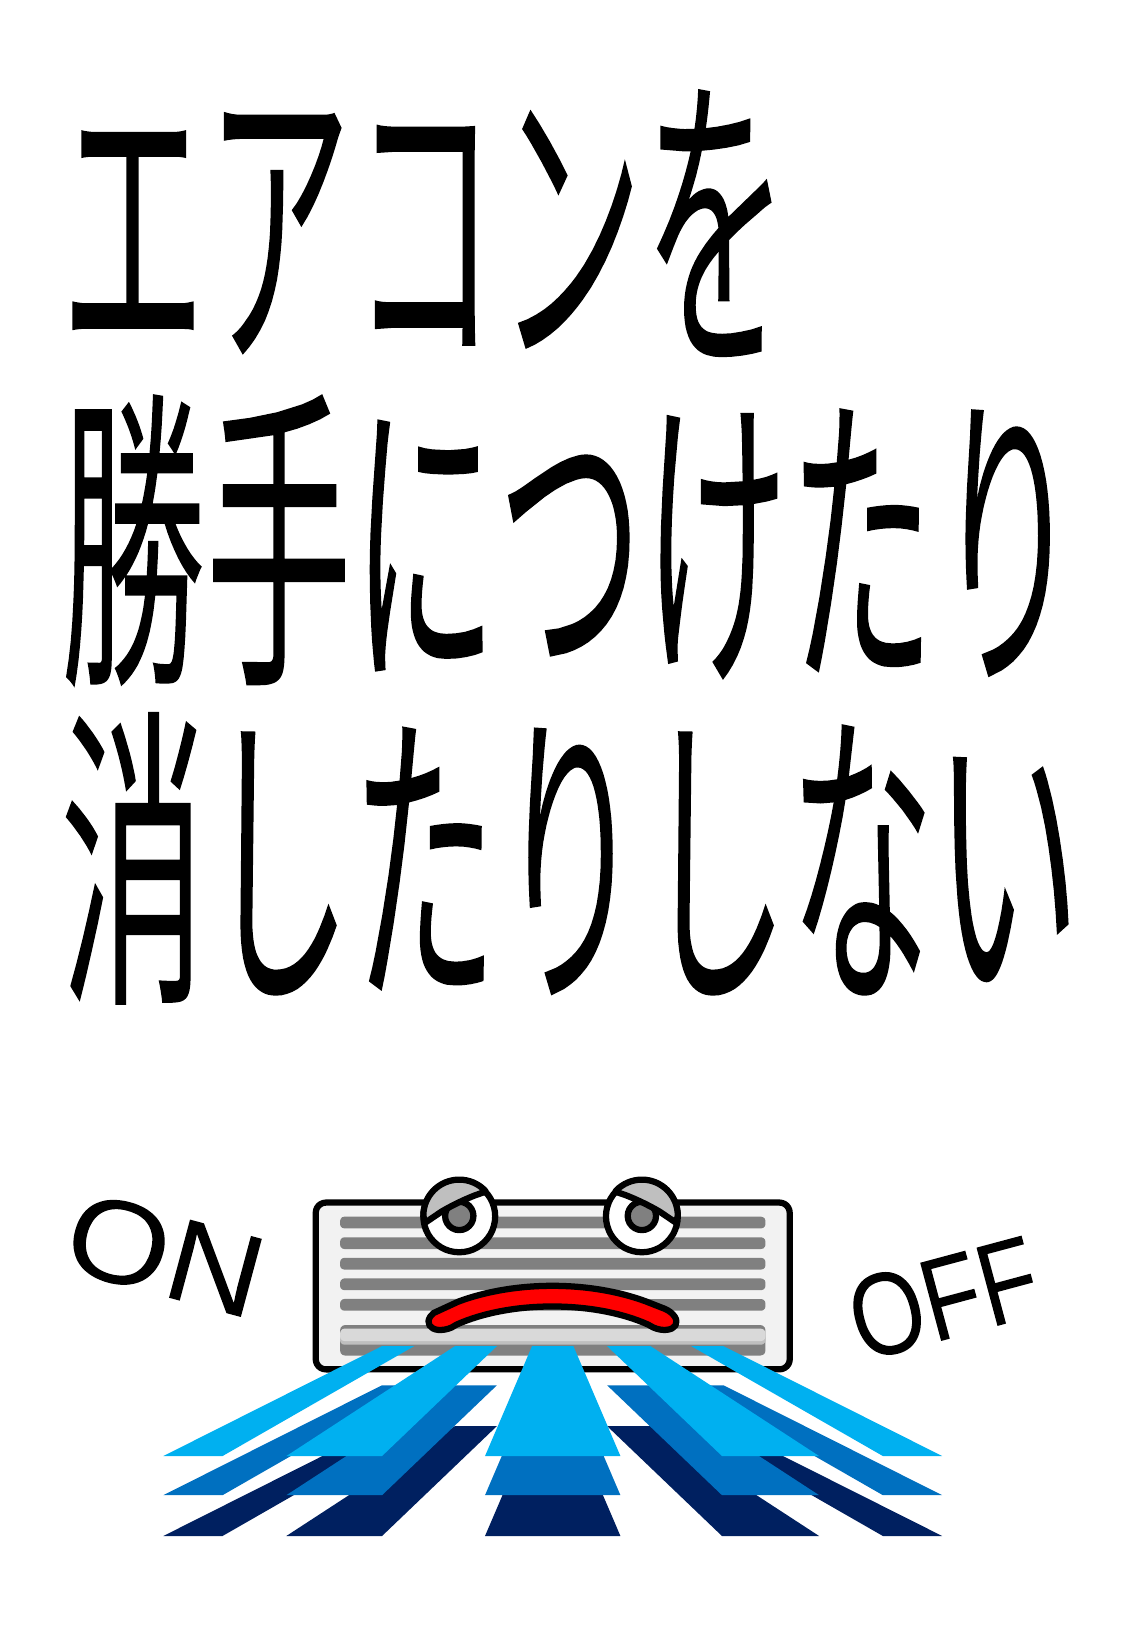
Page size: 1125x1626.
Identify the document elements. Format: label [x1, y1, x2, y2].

text_box [163, 1179, 943, 1537]
